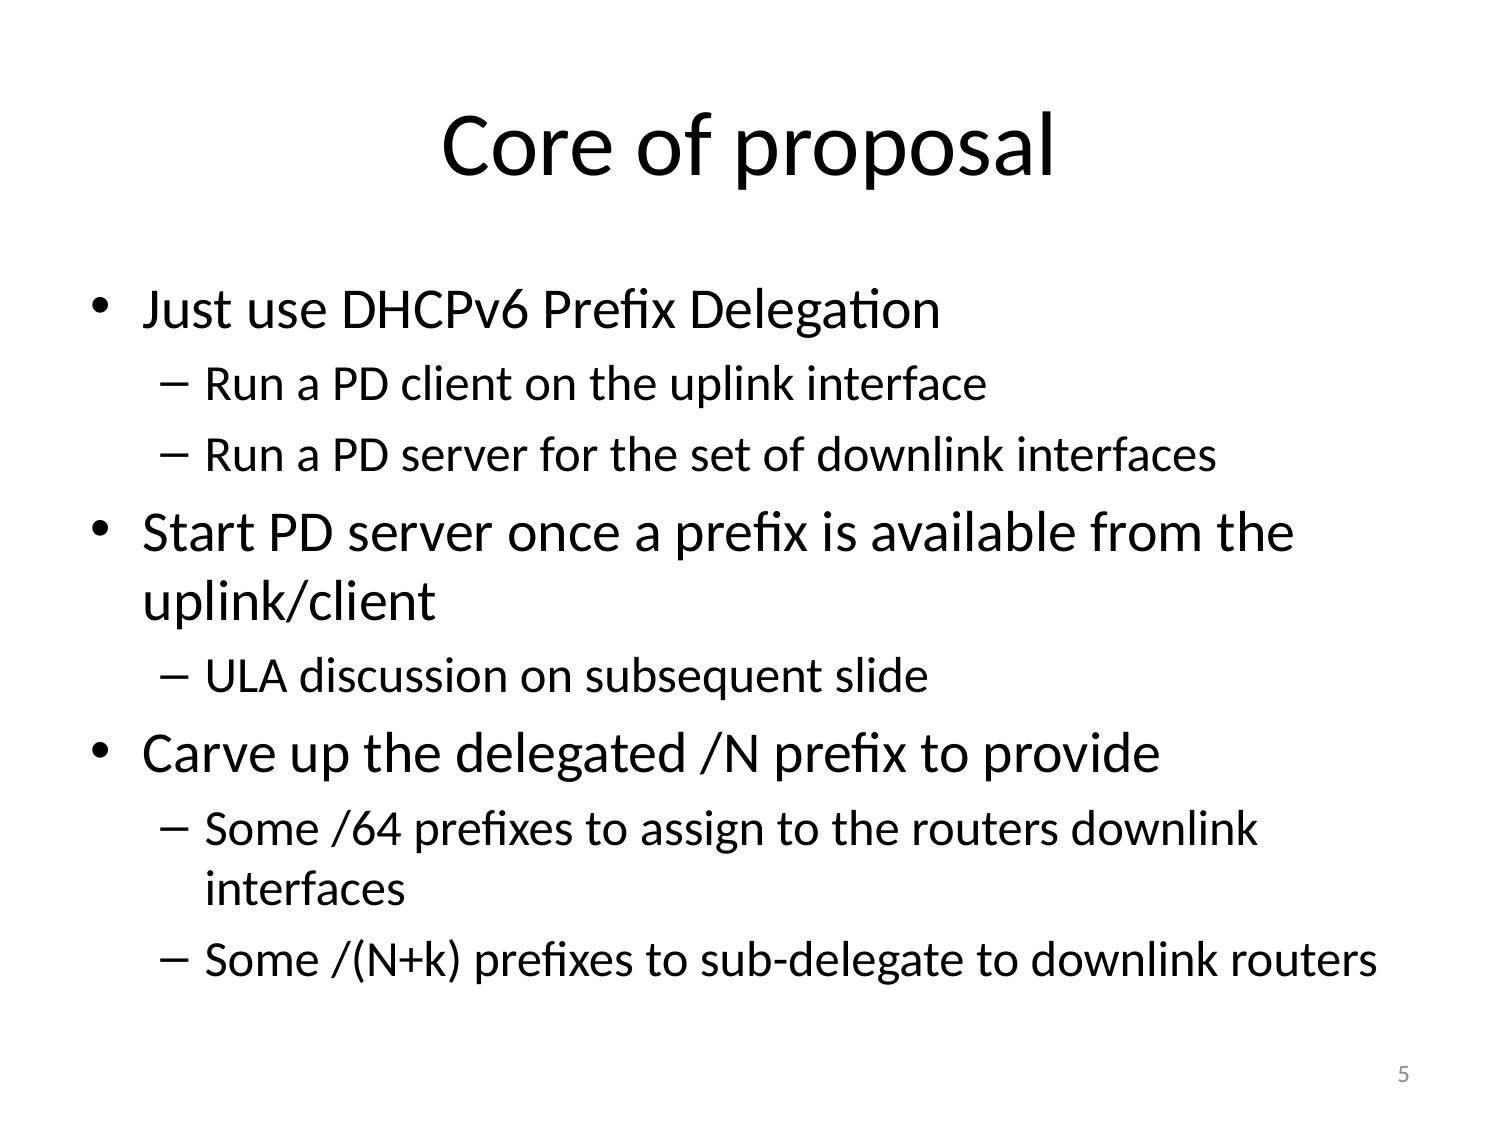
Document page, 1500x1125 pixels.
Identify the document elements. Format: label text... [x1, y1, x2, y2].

list Just use DHCPv6 Prefix Delegation Run a PD client on the uplink interface Run a PD server for the set of downlink interfaces Start PD server once a prefix is available from the uplink/client ULA discussion on subsequent slide Carve up the delegated /N prefix to provide Some /64 prefixes to assign to the routers downlink interfaces Some /(N+k) prefixes to sub-delegate to downlink routers [74, 262, 1426, 1006]
title Core of proposal [74, 44, 1426, 233]
slide_number 5 [1074, 1042, 1425, 1103]
